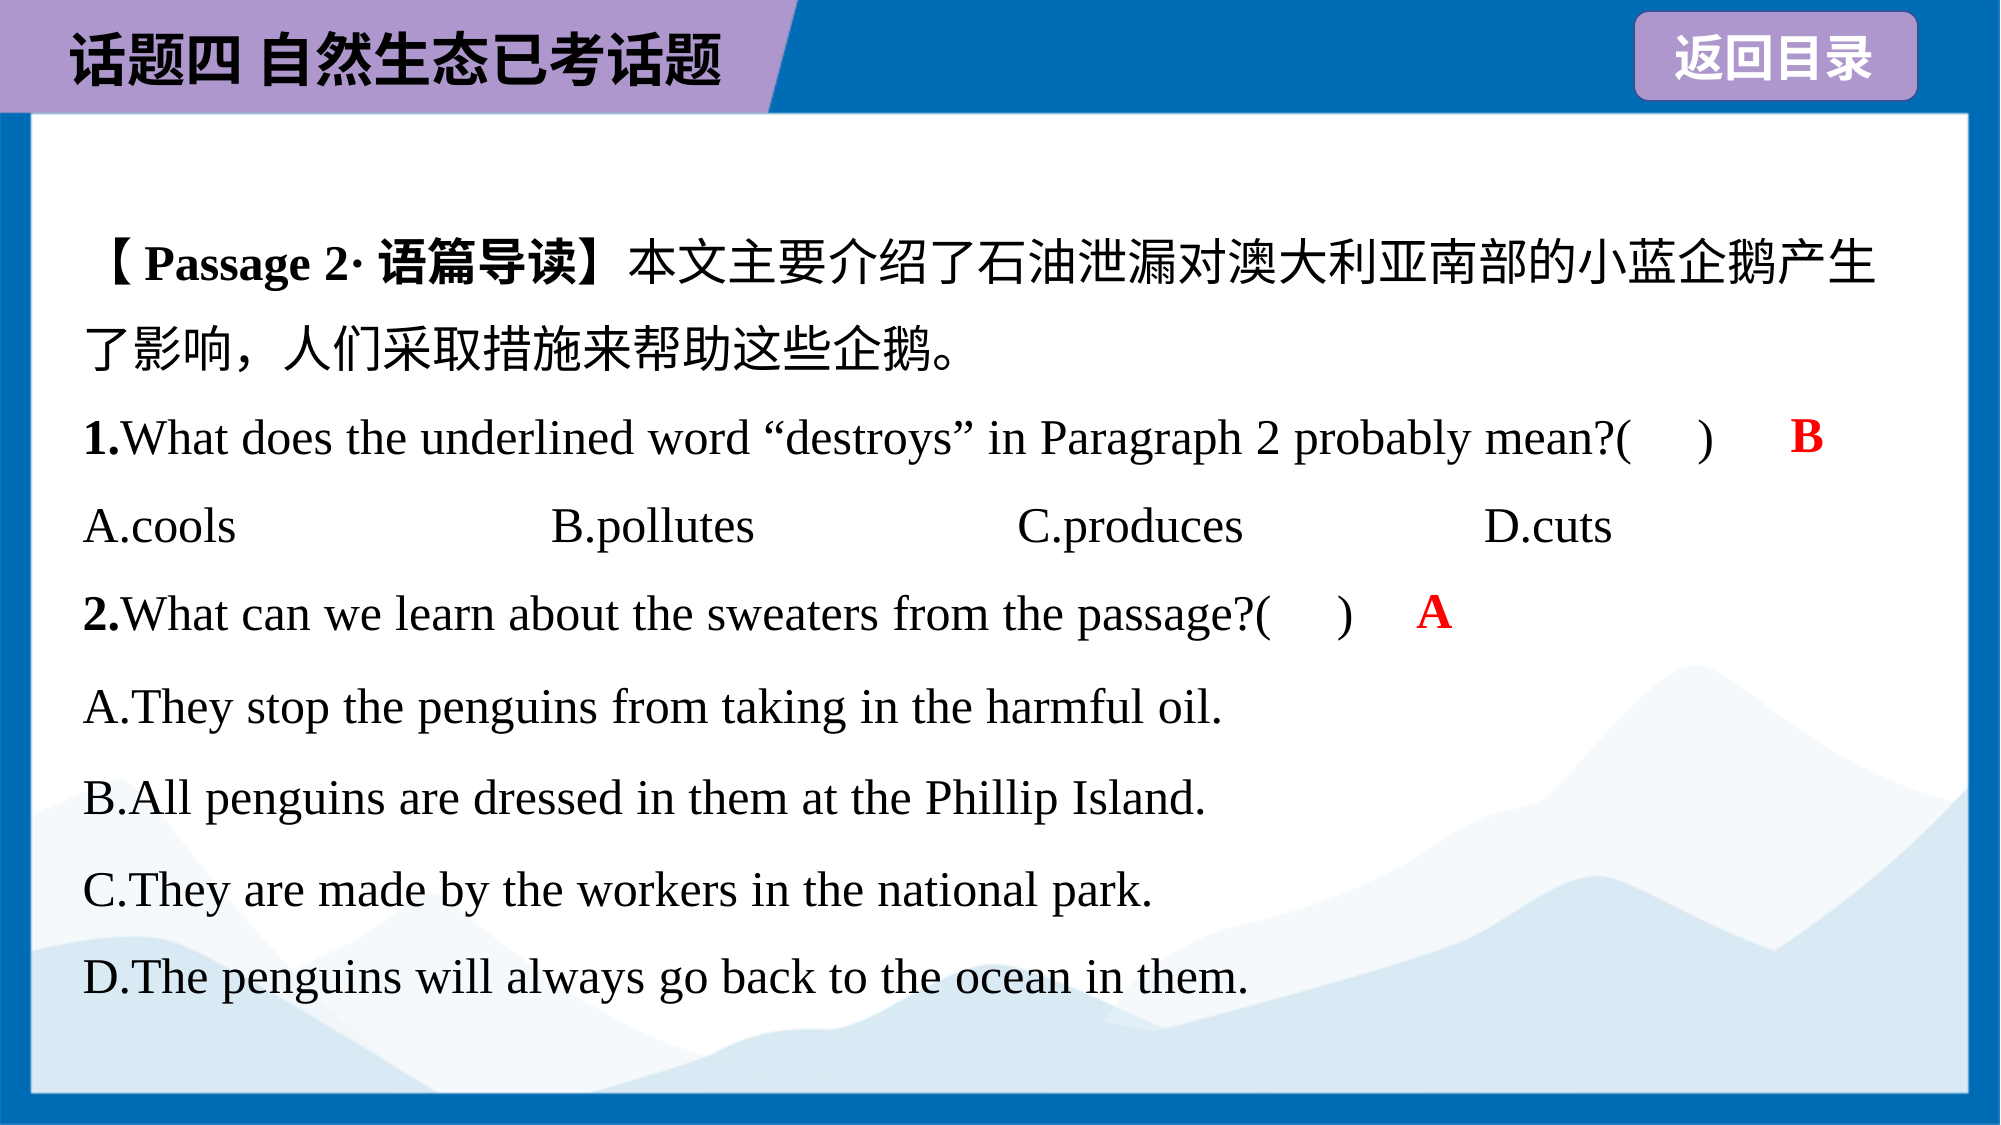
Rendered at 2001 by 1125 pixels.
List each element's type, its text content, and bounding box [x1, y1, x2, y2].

text_box A [1398, 550, 1471, 630]
text_box 【Passage 2·语篇导读】本文主要介绍了石油泄漏对澳大利亚南部的小蓝企鹅产生 了影响，人们采取措施来帮助这些企鹅。 [82, 198, 1917, 368]
text_box A.cools B.pollutes C.produces D.cuts [82, 464, 1917, 543]
text_box B [1772, 375, 1842, 454]
text_box 2.What can we learn about the sweaters from the passage?( ) [82, 552, 1917, 631]
picture [0, 0, 2000, 1125]
text_box A.They stop the penguins from taking in the harmful oil. B.All penguins are dressed in them at the Phillip Island. C.They are made by the workers in the national park. D.The penguins will always go back to the ocean in them. [82, 641, 1917, 995]
text_box 1.What does the underlined word “destroys” in Paragraph 2 probably mean?( ) [82, 377, 1917, 455]
